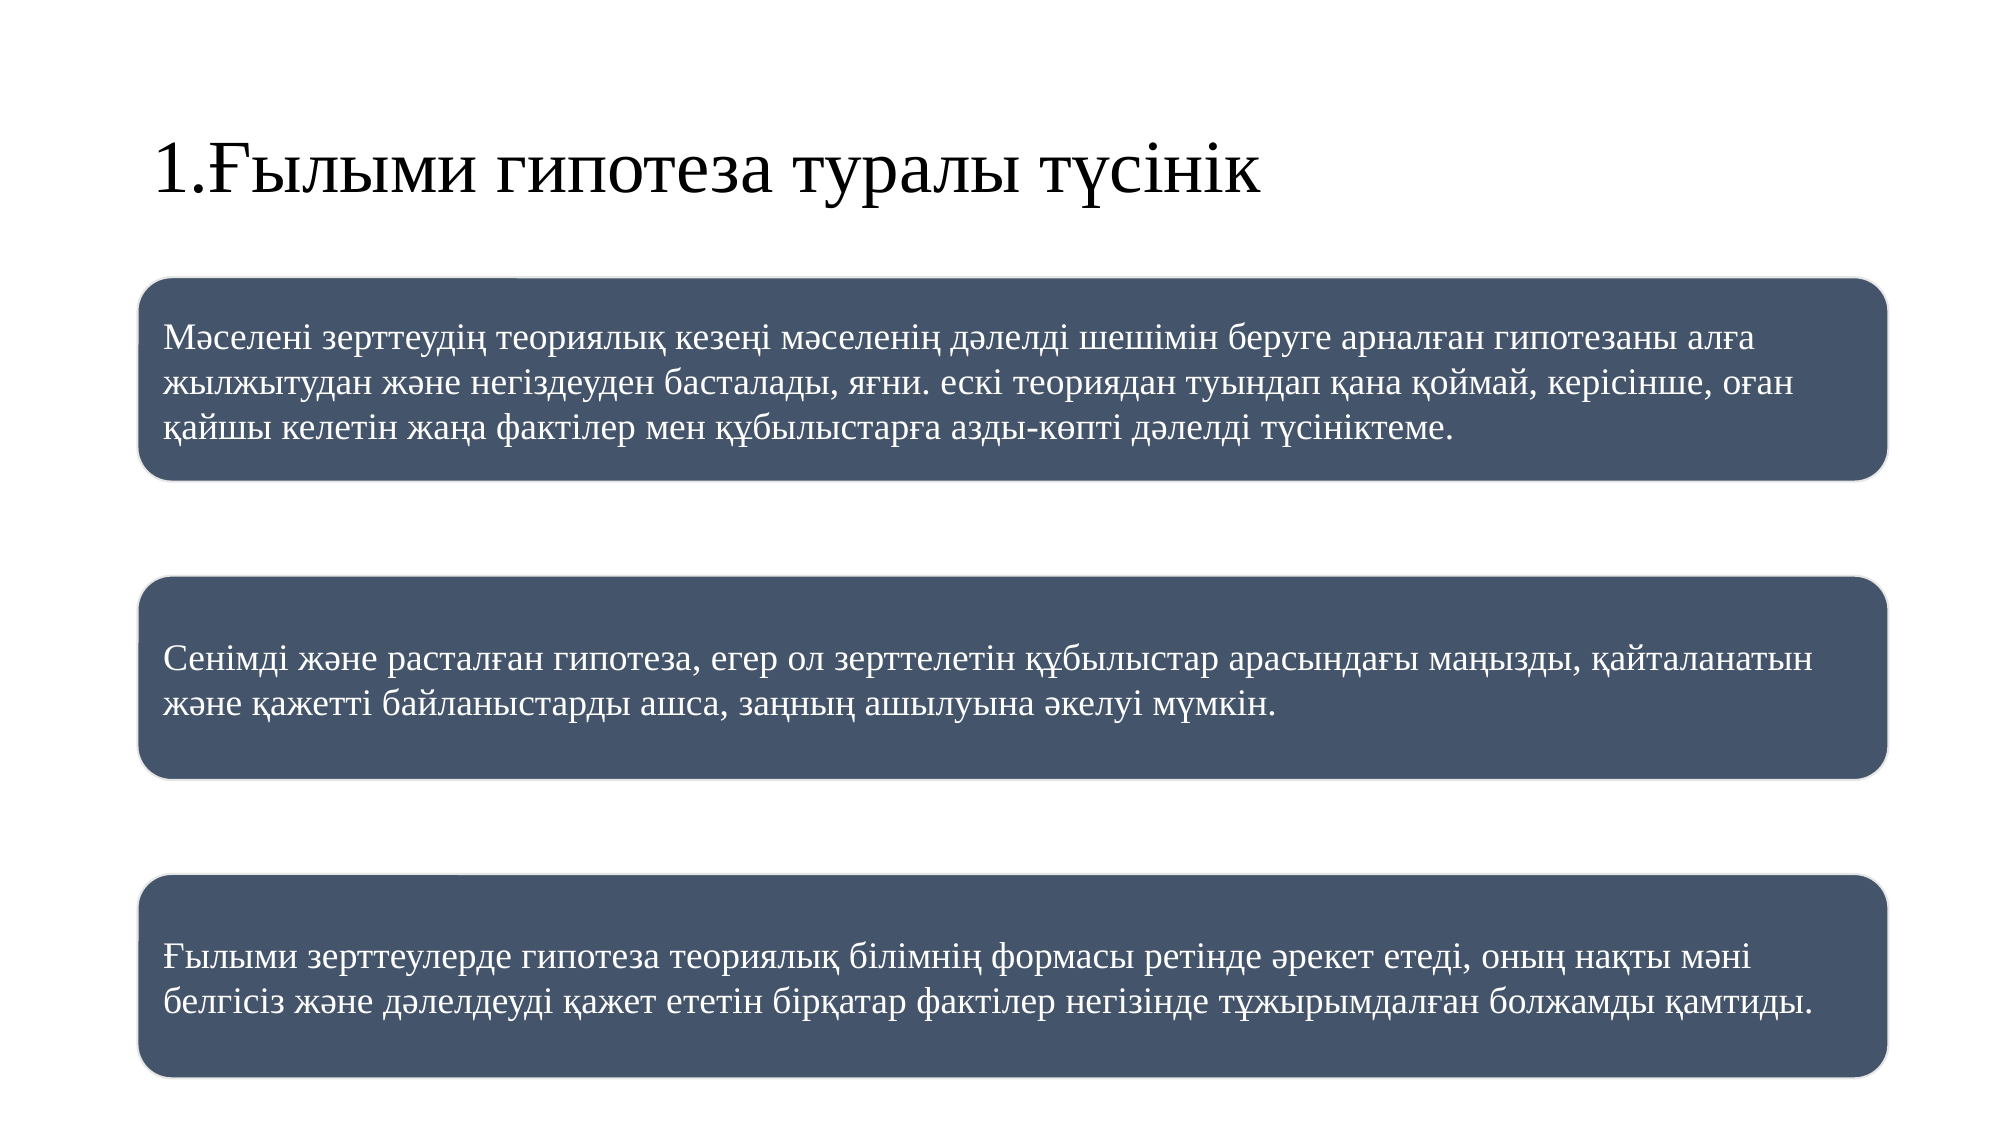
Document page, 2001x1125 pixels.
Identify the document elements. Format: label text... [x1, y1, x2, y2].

title 1.Ғылыми гипотеза туралы түсінік [137, 59, 1863, 277]
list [137, 277, 1889, 1079]
